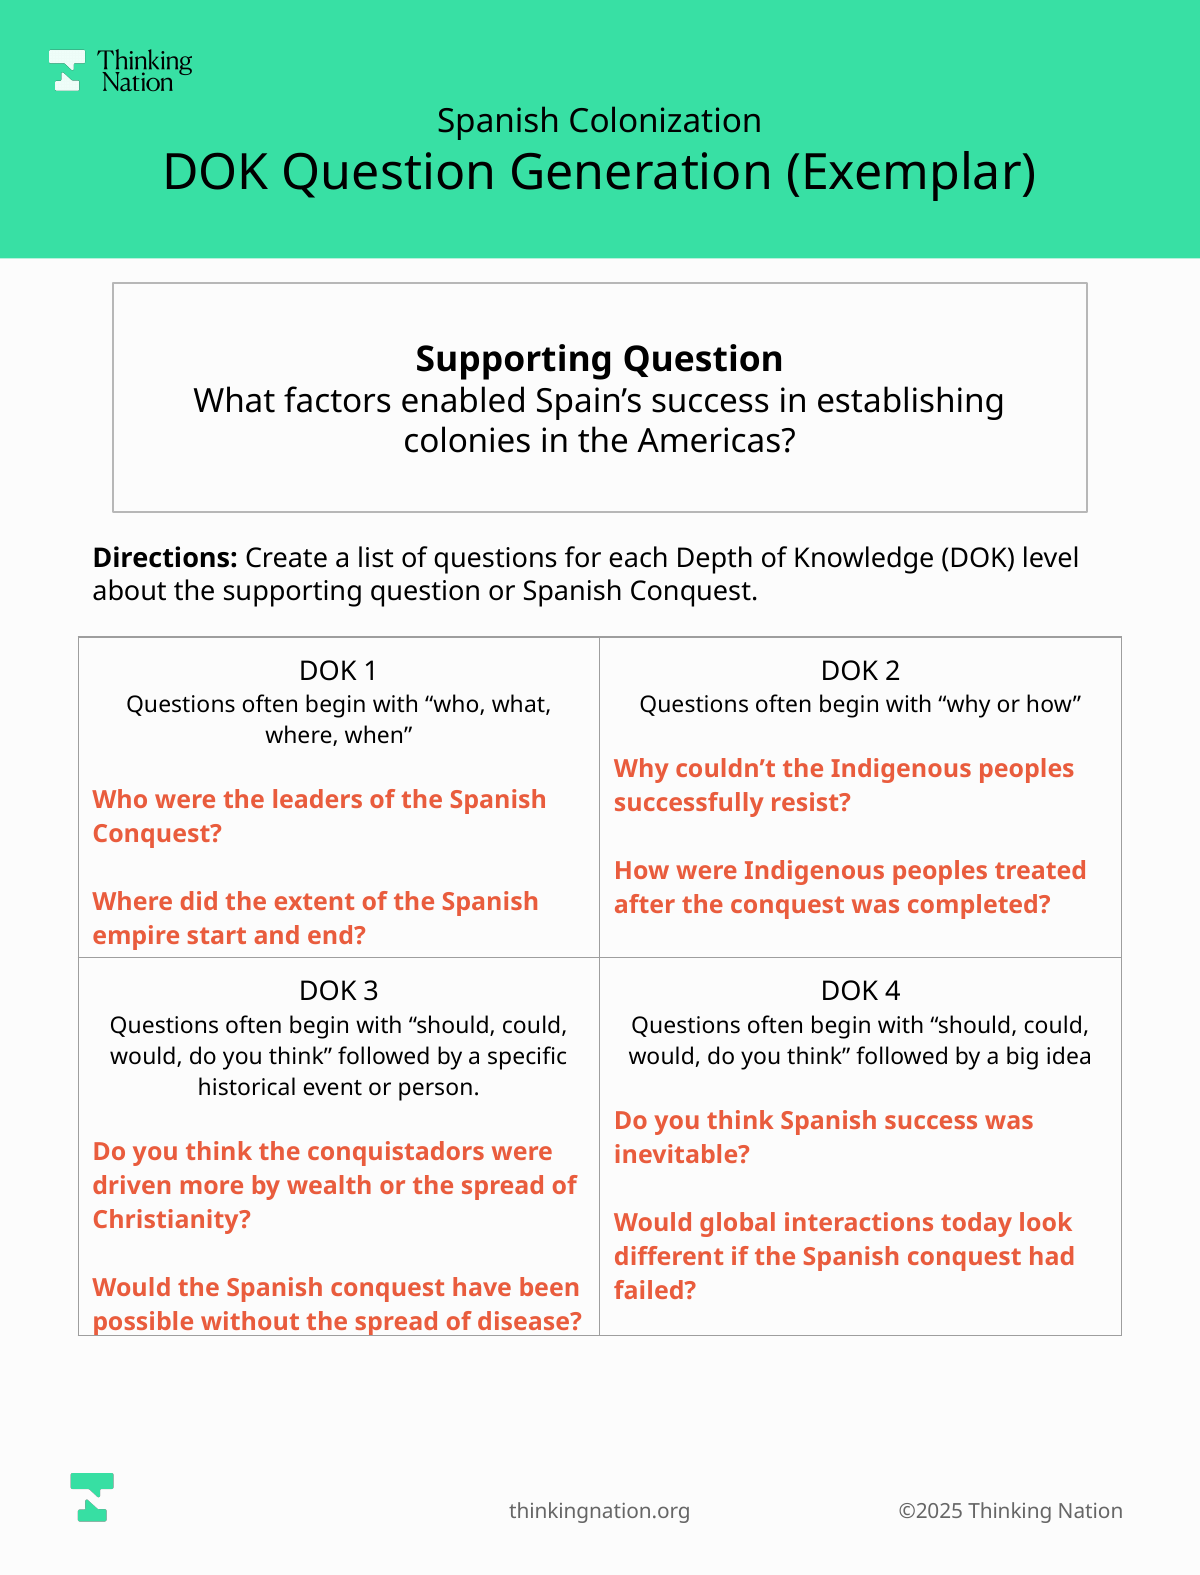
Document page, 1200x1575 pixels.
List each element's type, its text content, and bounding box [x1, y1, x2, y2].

text_box thinkingnation.org [457, 1483, 742, 1532]
table_cell DOK 4 Questions often begin with “should, could, would, do you think” followed by a big idea Do you think Spanish success was inevitable? Would global interactions today look different if the Spanish conquest had failed? [600, 958, 1121, 1335]
text_box Directions: Create a list of questions for each Depth of Knowledge (DOK) level about the supporting question or Spanish Conquest. [78, 526, 1138, 620]
table_cell DOK 3 Questions often begin with “should, could, would, do you think” followed by a specific historical event or person. Do you think the conquistadors were driven more by wealth or the spread of Christianity? Would the Spanish conquest have been possible without the spread of disease? [79, 958, 599, 1335]
text_box Supporting Question What factors enabled Spain’s success in establishing colonies in the Americas? [112, 282, 1088, 513]
table_header DOK 2 Questions often begin with “why or how” Why couldn’t the Indigenous peoples successfully resist? How were Indigenous peoples treated after the conquest was completed? [600, 638, 1121, 957]
table_header DOK 1 Questions often begin with “who, what, where, when” Who were the leaders of the Spanish Conquest? Where did the extent of the Spanish empire start and end? [79, 638, 599, 957]
text_box ©2025 Thinking Nation [854, 1483, 1139, 1532]
text_box Spanish Colonization DOK Question Generation (Exemplar) [0, 0, 1200, 259]
picture [33, 35, 197, 104]
picture [58, 1463, 126, 1531]
